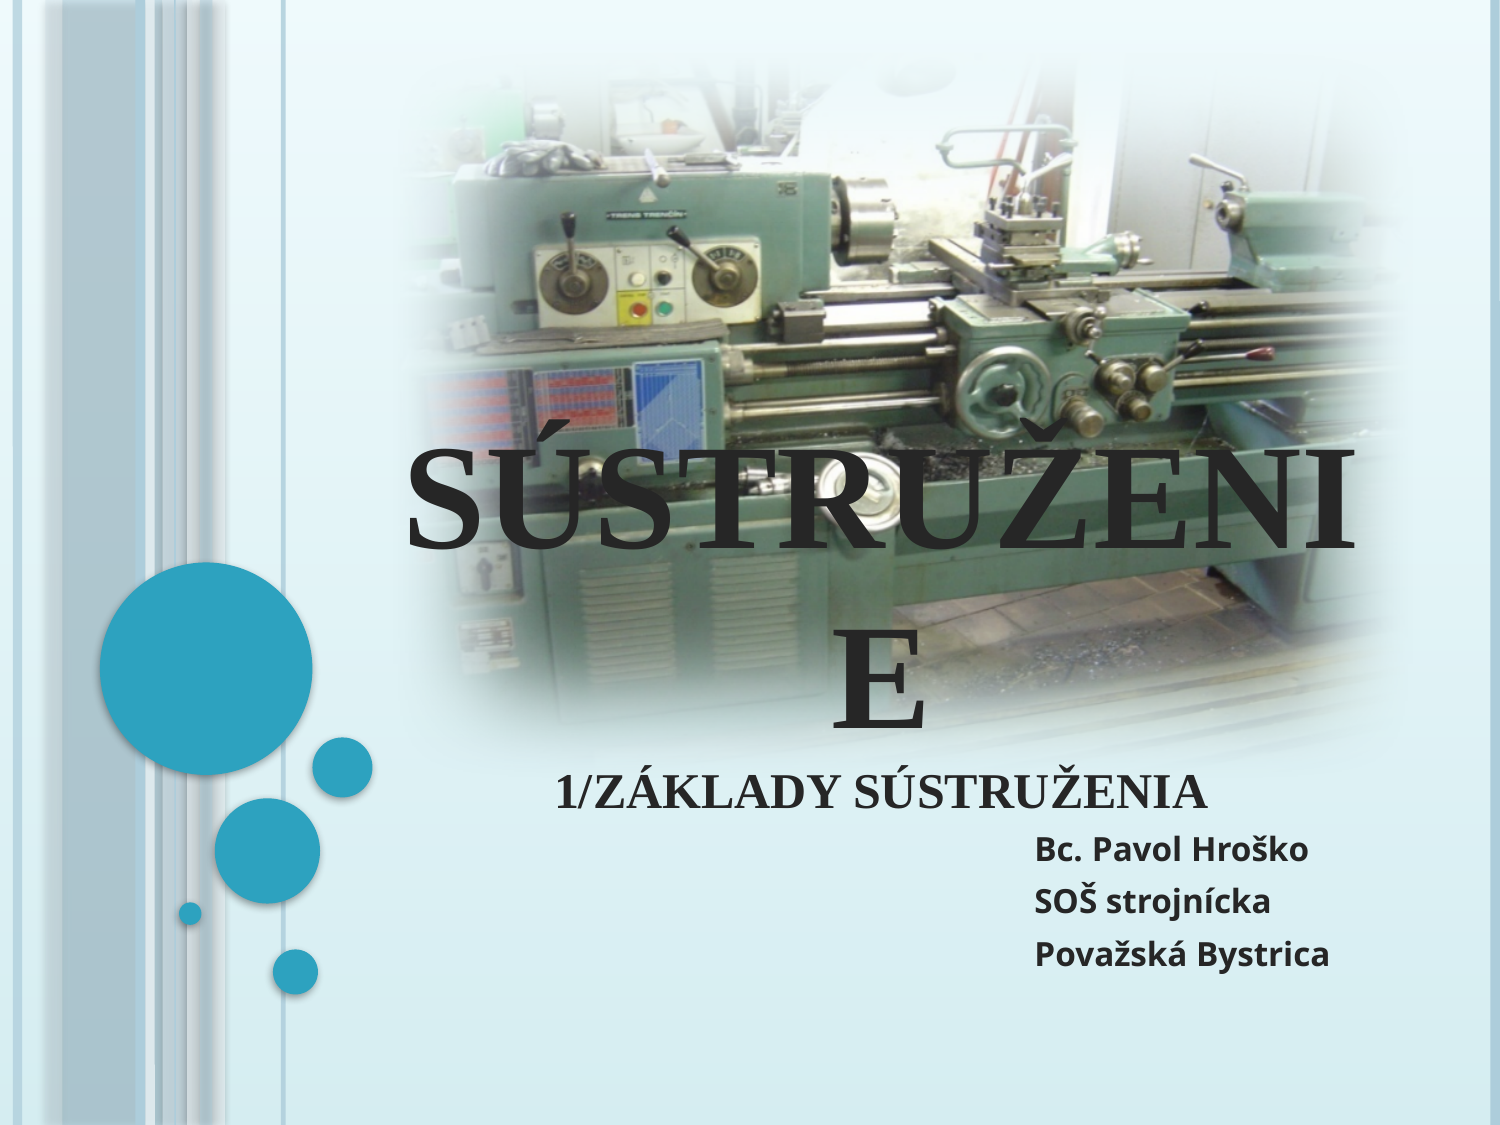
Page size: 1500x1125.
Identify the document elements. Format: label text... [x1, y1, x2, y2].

title Sústruženie 1/základy sústruženia [375, 515, 1388, 827]
picture [386, 46, 1421, 786]
subtitle Bc. Pavol Hroško SOŠ strojnícka Považská Bystrica [1019, 820, 1388, 1046]
